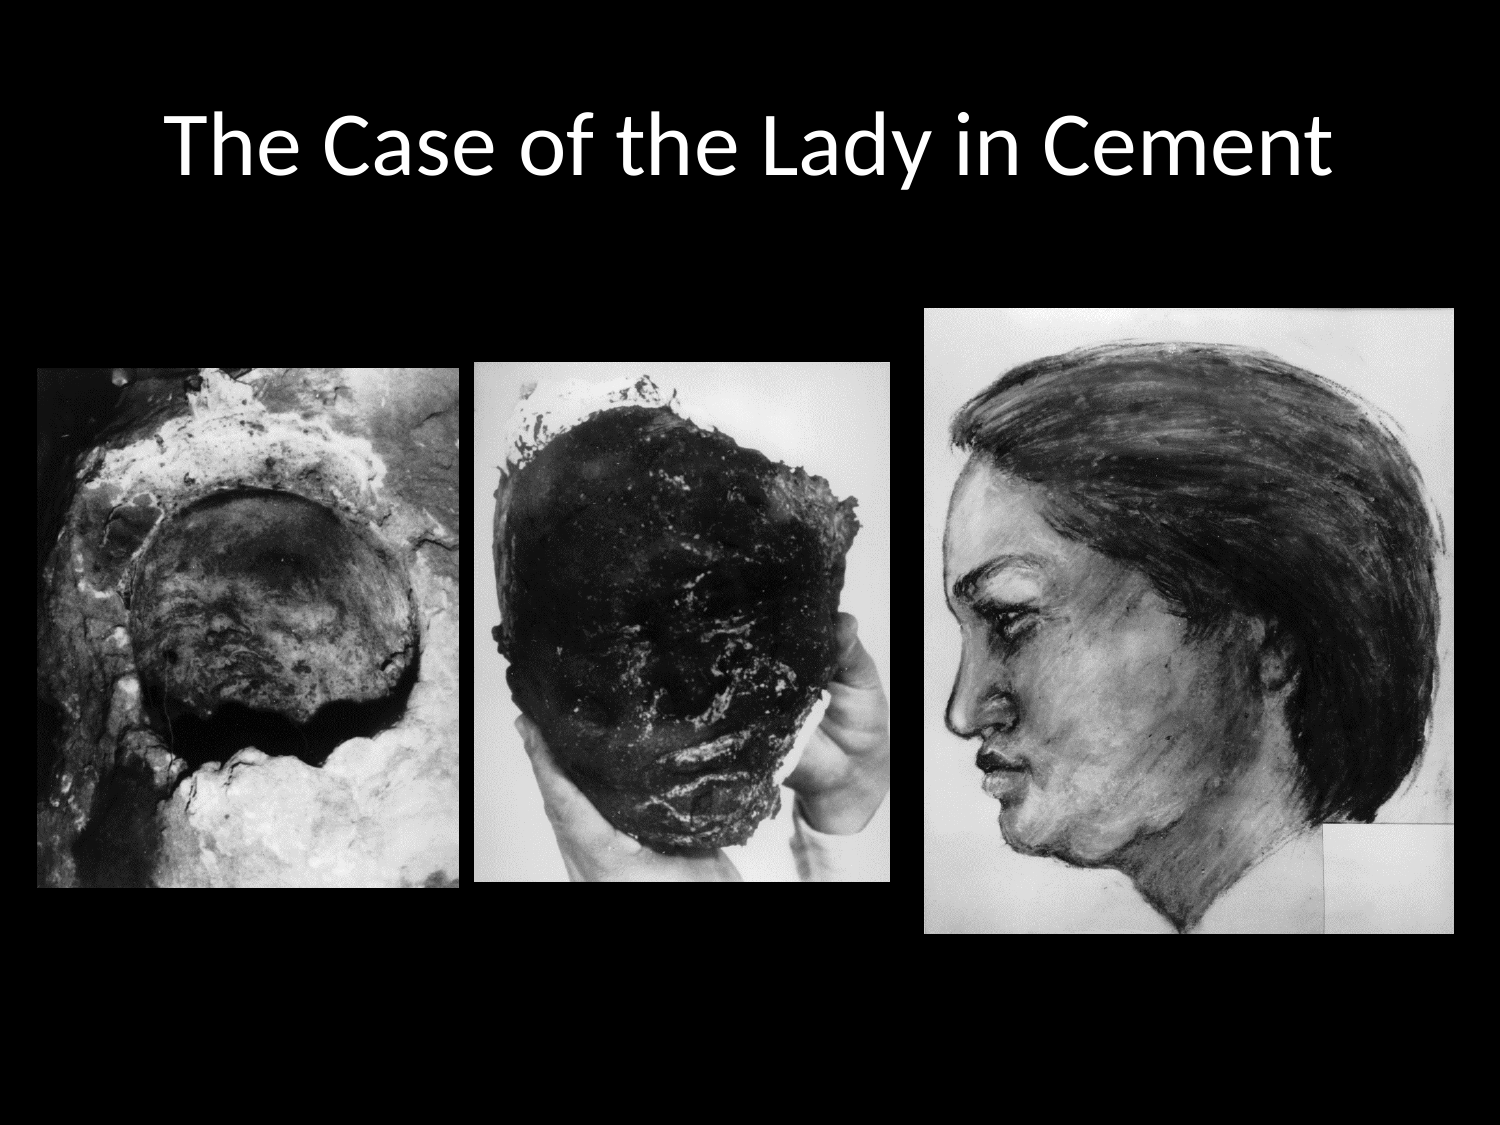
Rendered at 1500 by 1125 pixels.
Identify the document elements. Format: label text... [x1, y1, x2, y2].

picture [37, 368, 459, 888]
picture [474, 362, 890, 883]
picture [924, 308, 1454, 934]
title The Case of the Lady in Cement [75, 45, 1425, 233]
